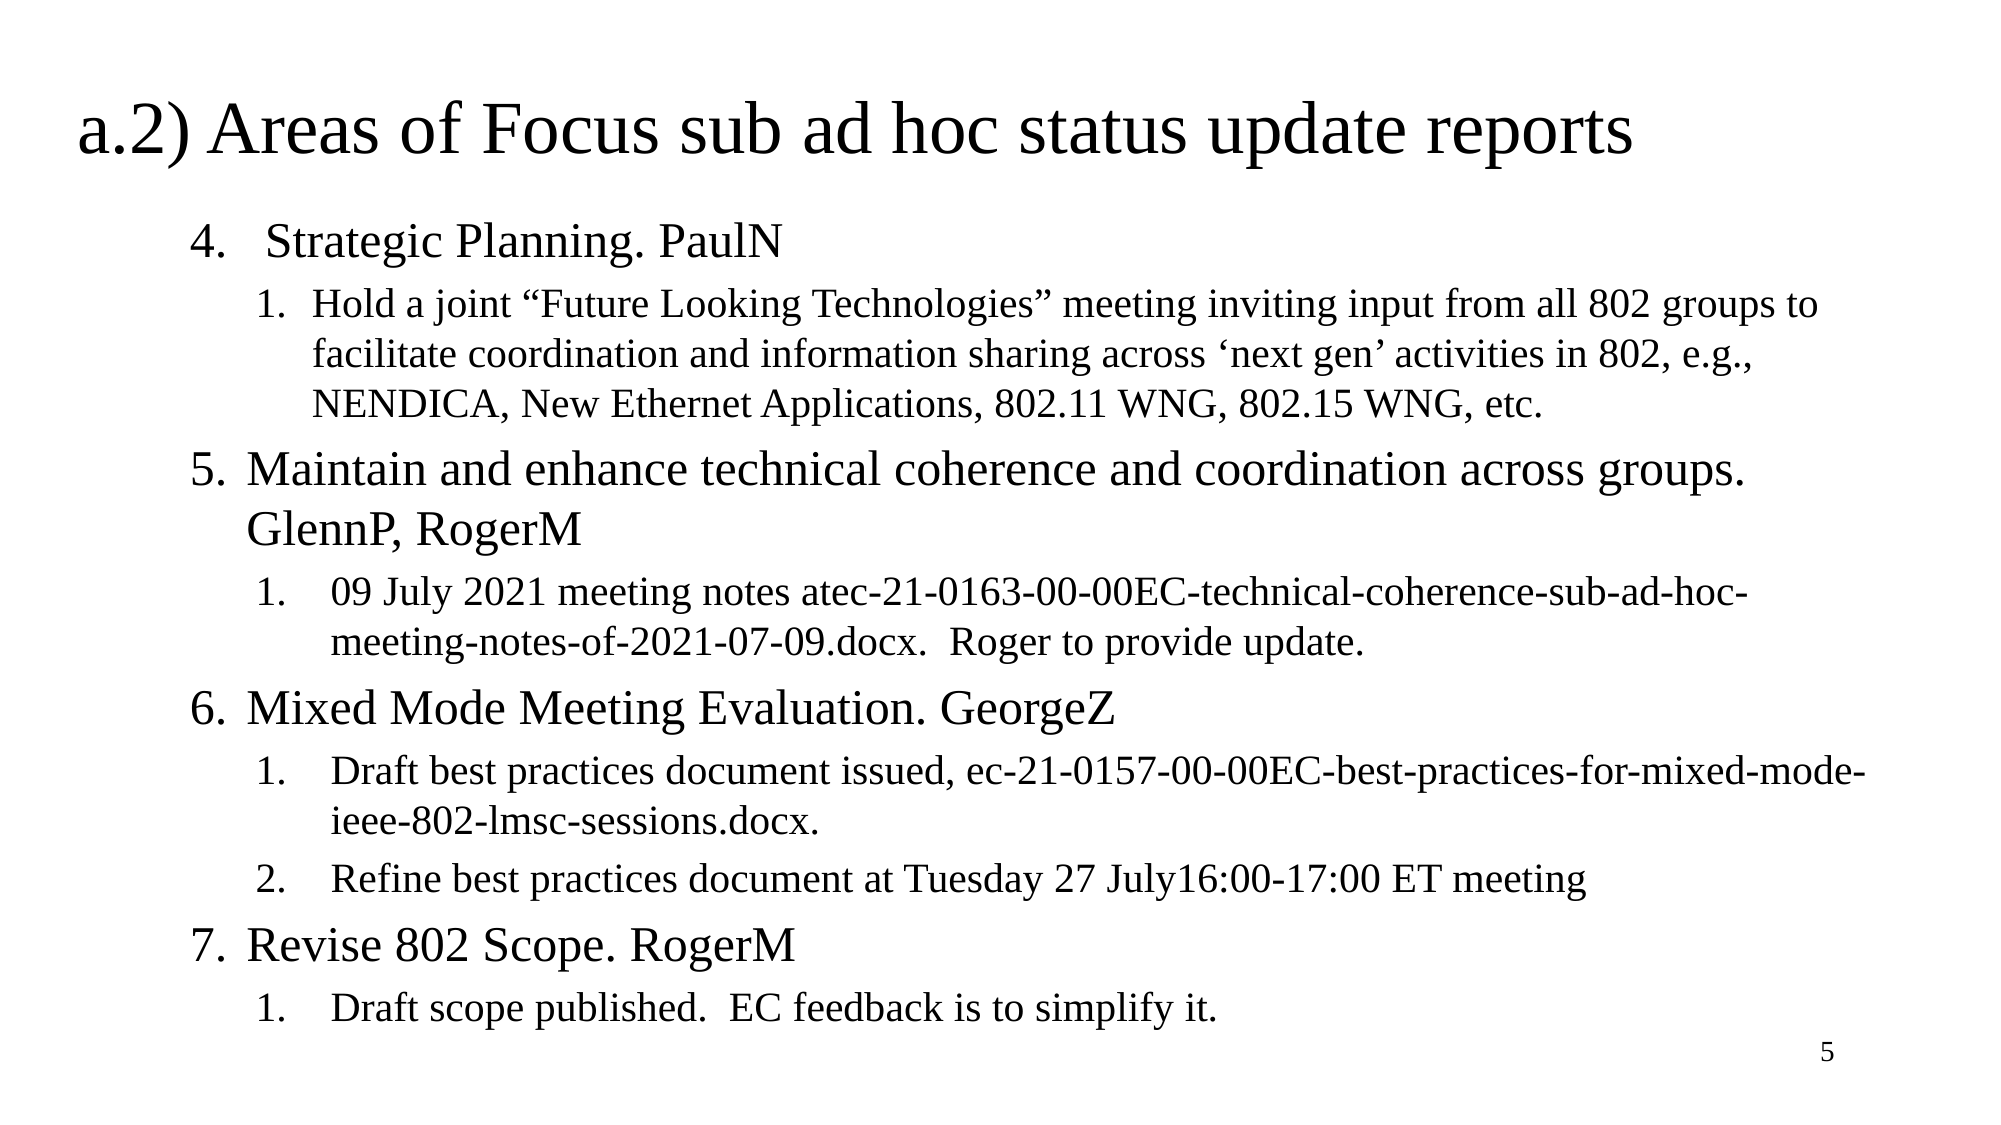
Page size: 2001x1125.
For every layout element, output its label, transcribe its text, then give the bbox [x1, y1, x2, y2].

title a.2) Areas of Focus sub ad hoc status update reports [62, 29, 1901, 218]
list Strategic Planning. PaulN Hold a joint “Future Looking Technologies” meeting inviting input from all 802 groups to facilitate coordination and information sharing across ‘next gen’ activities in 802, e.g., NENDICA, New Ethernet Applications, 802.11 WNG, 802.15 WNG, etc. Maintain and enhance technical coherence and coordination across groups. GlennP, RogerM 09 July 2021 meeting notes atec-21-0163-00-00EC-technical-coherence-sub-ad-hoc-meeting-notes-of-2021-07-09.docx. Roger to provide update. Mixed Mode Meeting Evaluation. GeorgeZ Draft best practices document issued, ec-21-0157-00-00EC-best-practices-for-mixed-mode-ieee-802-lmsc-sessions.docx. Refine best practices document at Tuesday 27 July16:00-17:00 ET meeting Revise 802 Scope. RogerM Draft scope published. EC feedback is to simplify it. [99, 218, 1888, 963]
slide_number 5 [1433, 1024, 1851, 1101]
